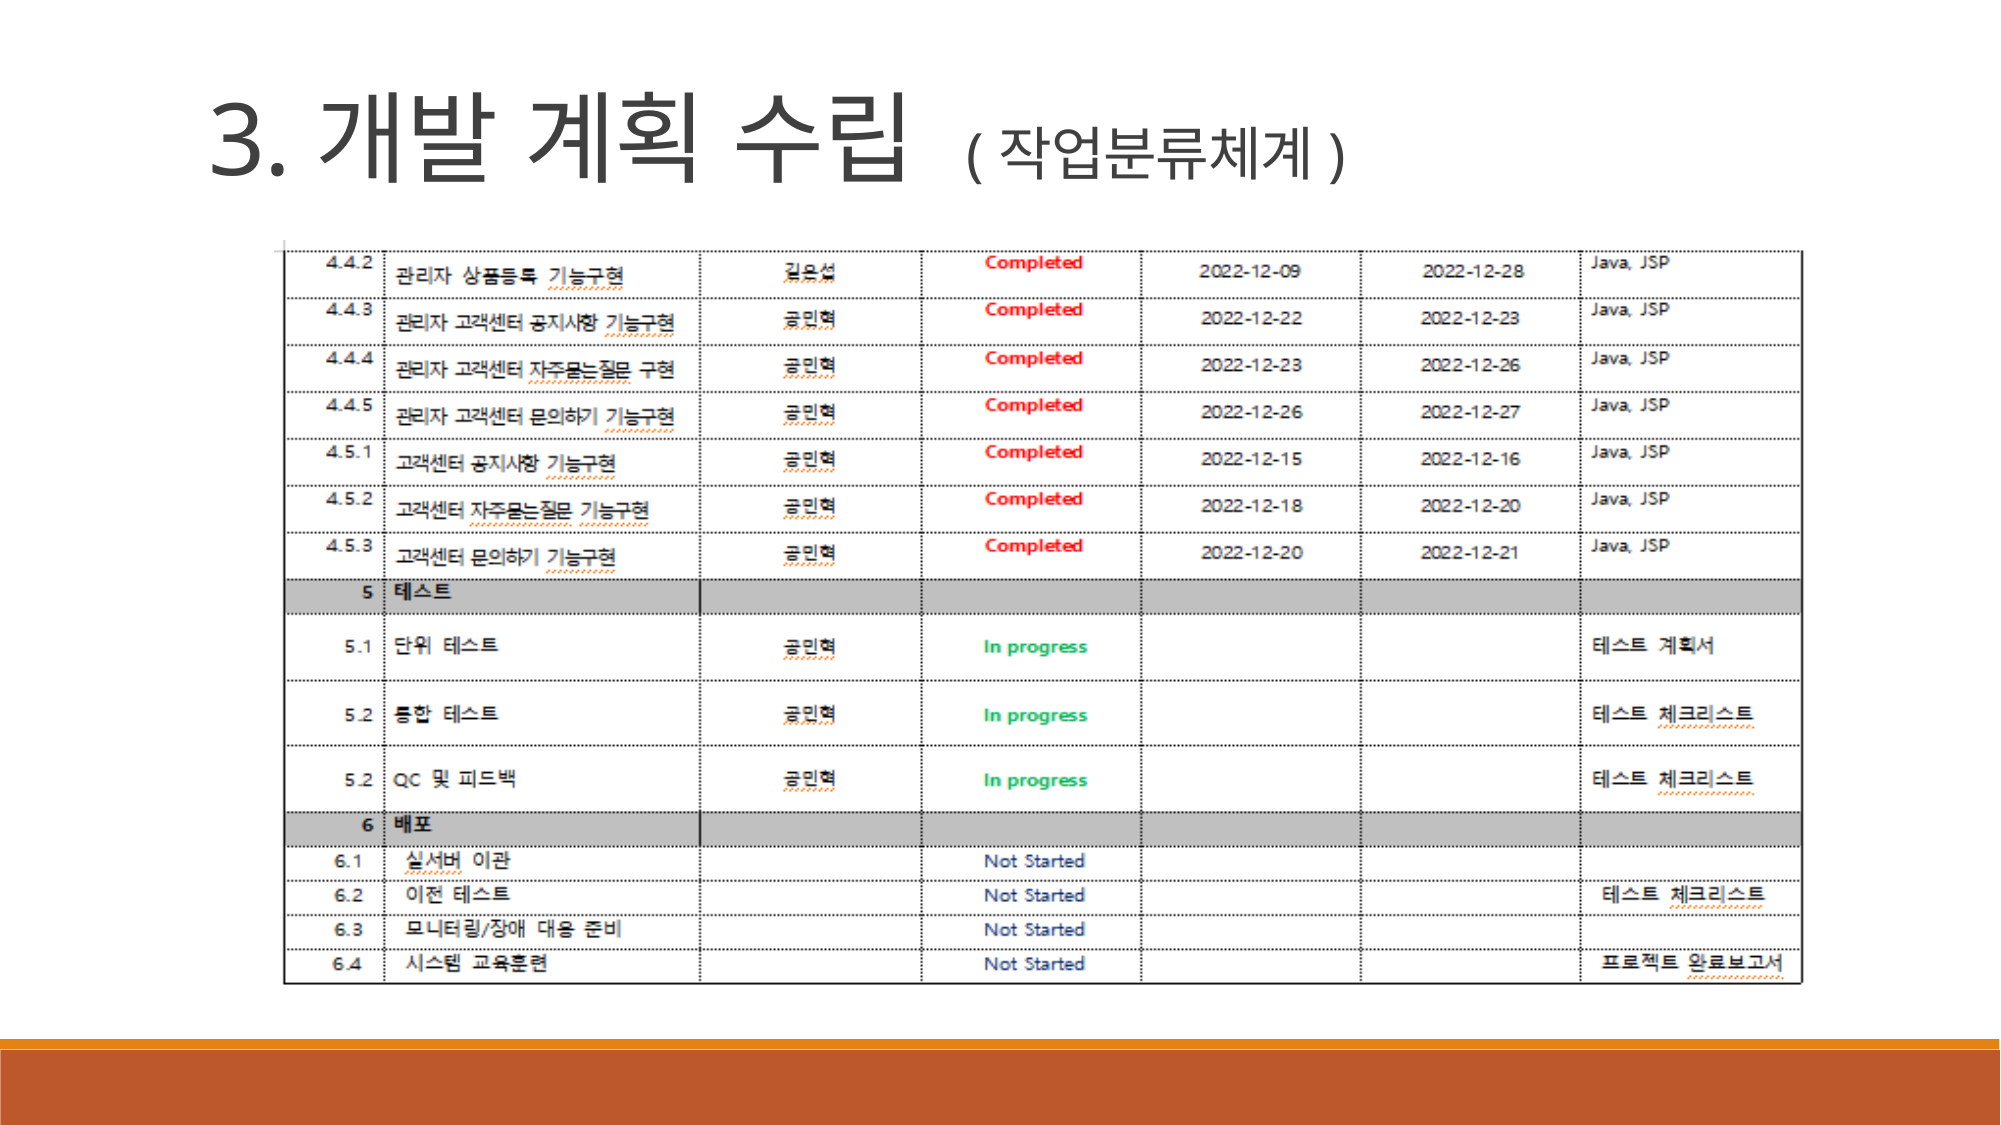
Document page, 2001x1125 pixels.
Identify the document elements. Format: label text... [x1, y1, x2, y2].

title 3.개발 계획 수립 (작업분류체계) [193, 49, 1844, 204]
picture [273, 240, 1832, 1022]
